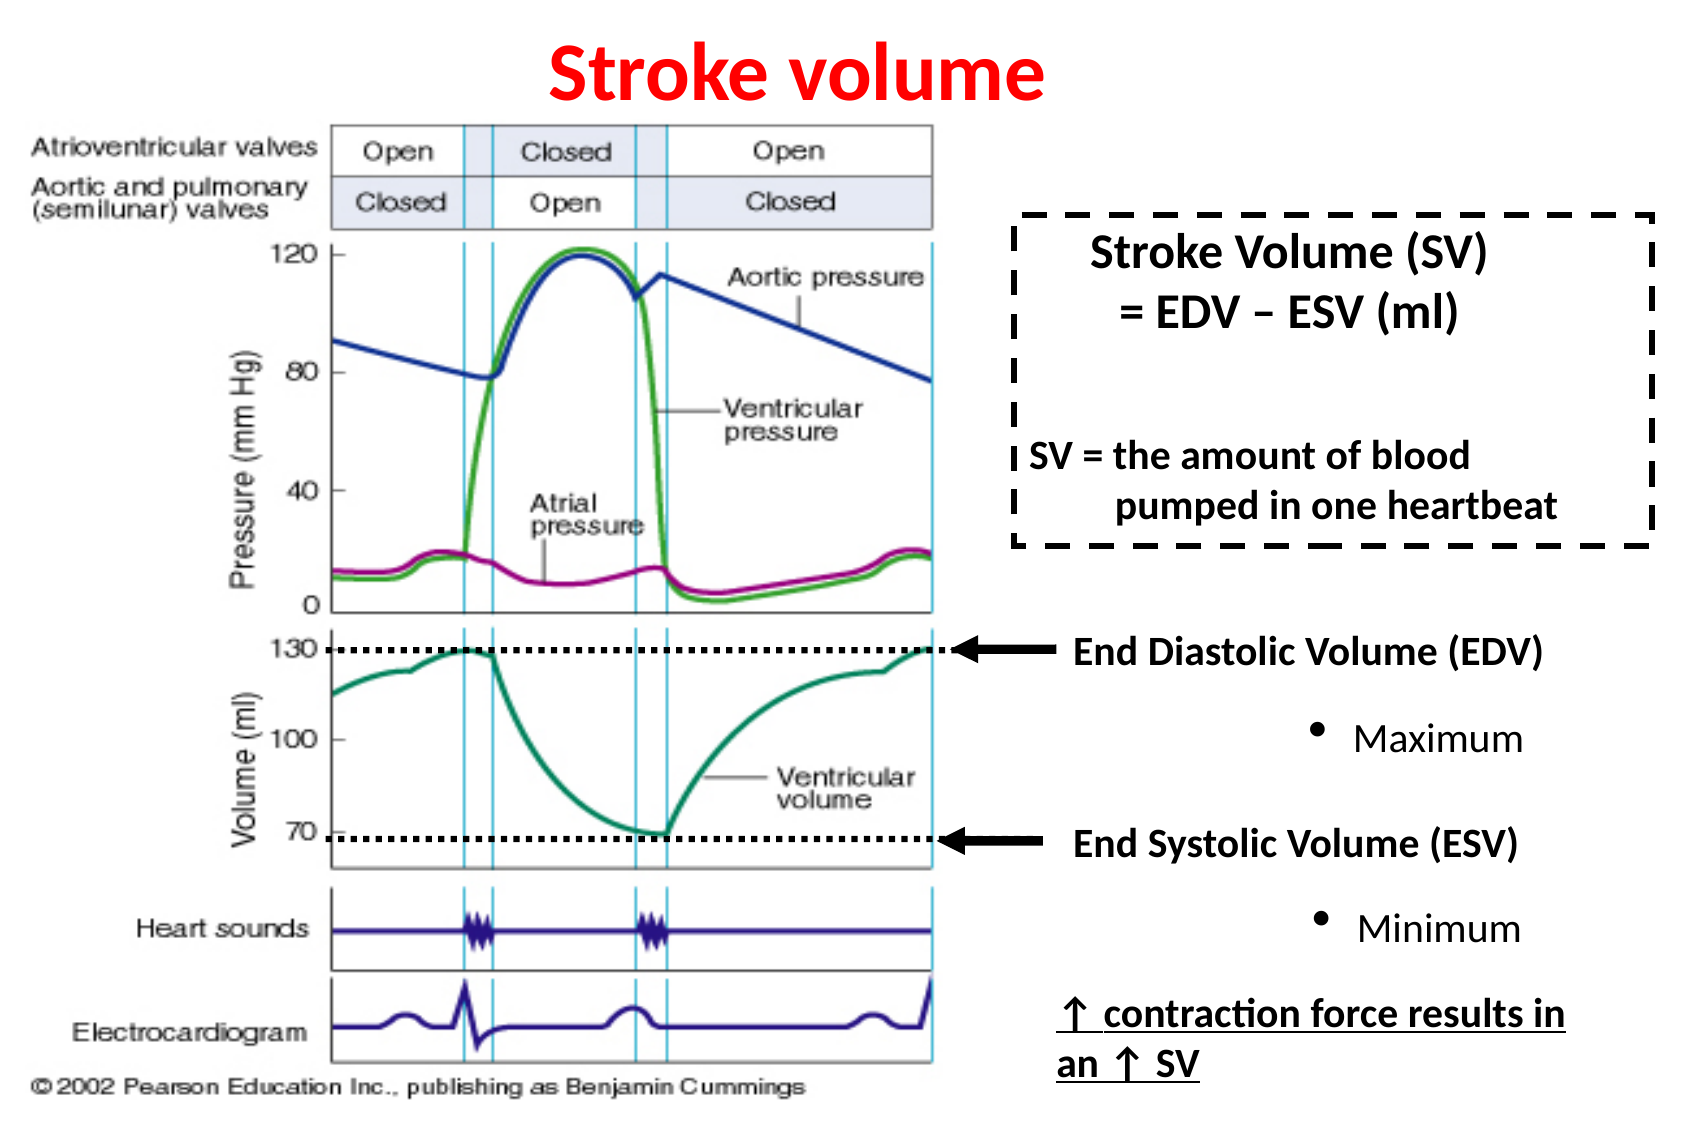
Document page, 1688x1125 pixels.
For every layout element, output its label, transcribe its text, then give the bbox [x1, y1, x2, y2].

text_box Minimum [1297, 892, 1547, 958]
text_box ↑ contraction force results in an ↑ SV [1041, 978, 1582, 1094]
text_box Stroke volume [534, 9, 1062, 125]
text_box Maximum [1293, 703, 1549, 769]
text_box End Diastolic Volume (EDV) [1058, 616, 1560, 682]
text_box End Systolic Volume (ESV) [1058, 808, 1535, 873]
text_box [1012, 210, 1653, 547]
picture [6, 101, 963, 1118]
